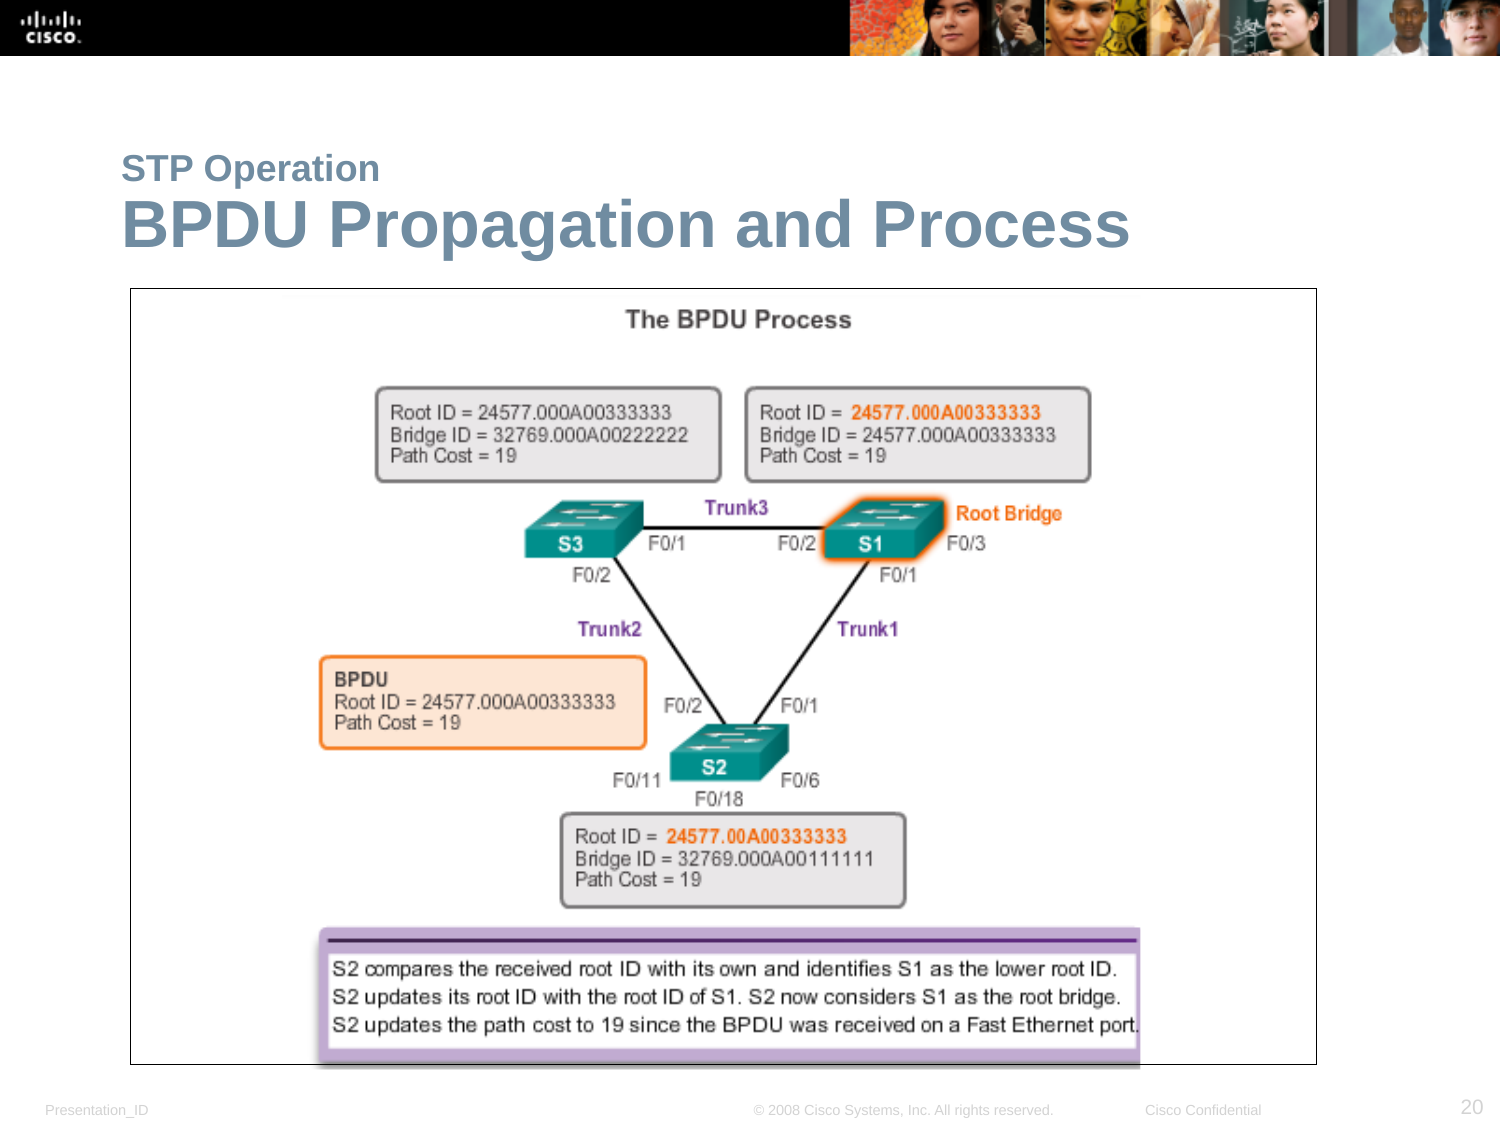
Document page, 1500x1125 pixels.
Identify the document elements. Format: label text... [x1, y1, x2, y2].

picture [281, 295, 1141, 1082]
text_box [130, 288, 1317, 1065]
picture [0, 0, 1500, 56]
title STP Operation BPDU Propagation and Process [107, 130, 1444, 269]
